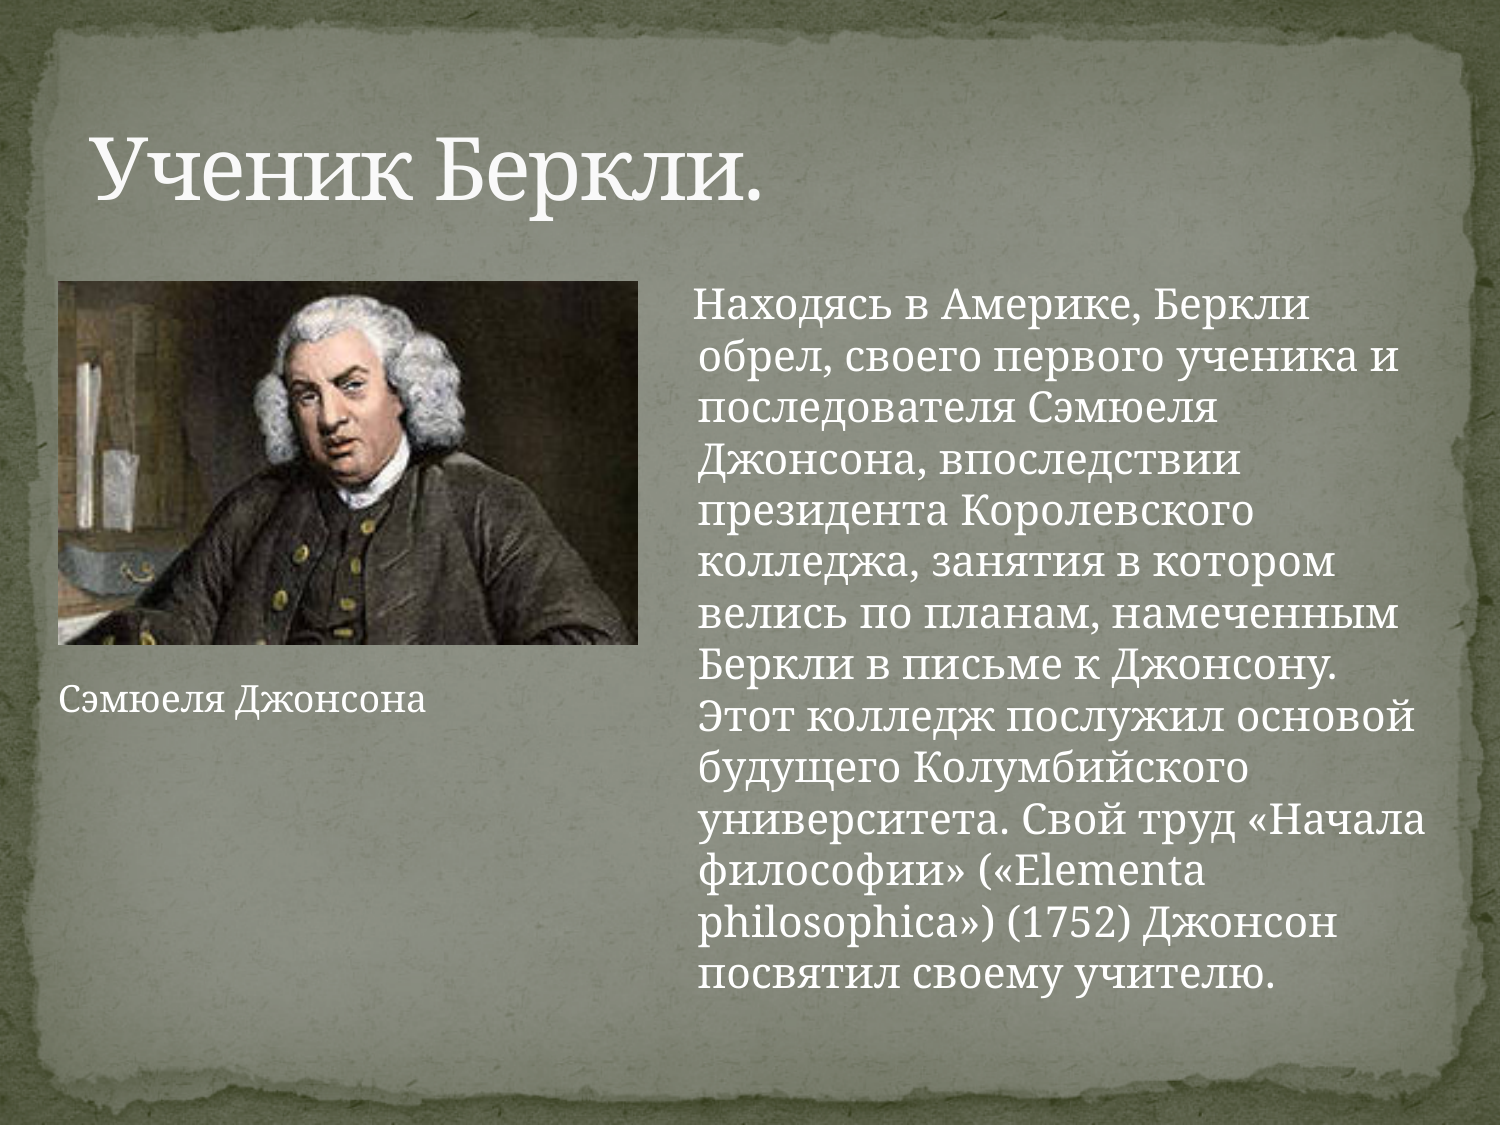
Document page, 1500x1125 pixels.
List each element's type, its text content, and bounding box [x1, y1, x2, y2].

picture [58, 281, 638, 645]
text_box Сэмюеля Джонсона [43, 667, 443, 728]
title Ученик Беркли. [74, 24, 1425, 225]
list Находясь в Америке, Беркли обрел, своего первого ученика и последователя Сэмюеля Джонсона, впоследствии президента Королевского колледжа, занятия в котором велись по планам, намеченным Беркли в письме к Джонсону. Этот колледж послужил основой будущего Колумбийского университета. Свой труд «Начала философии» («Elementa philosophica») (1752) Джонсон посвятил своему учителю. [644, 269, 1456, 1020]
